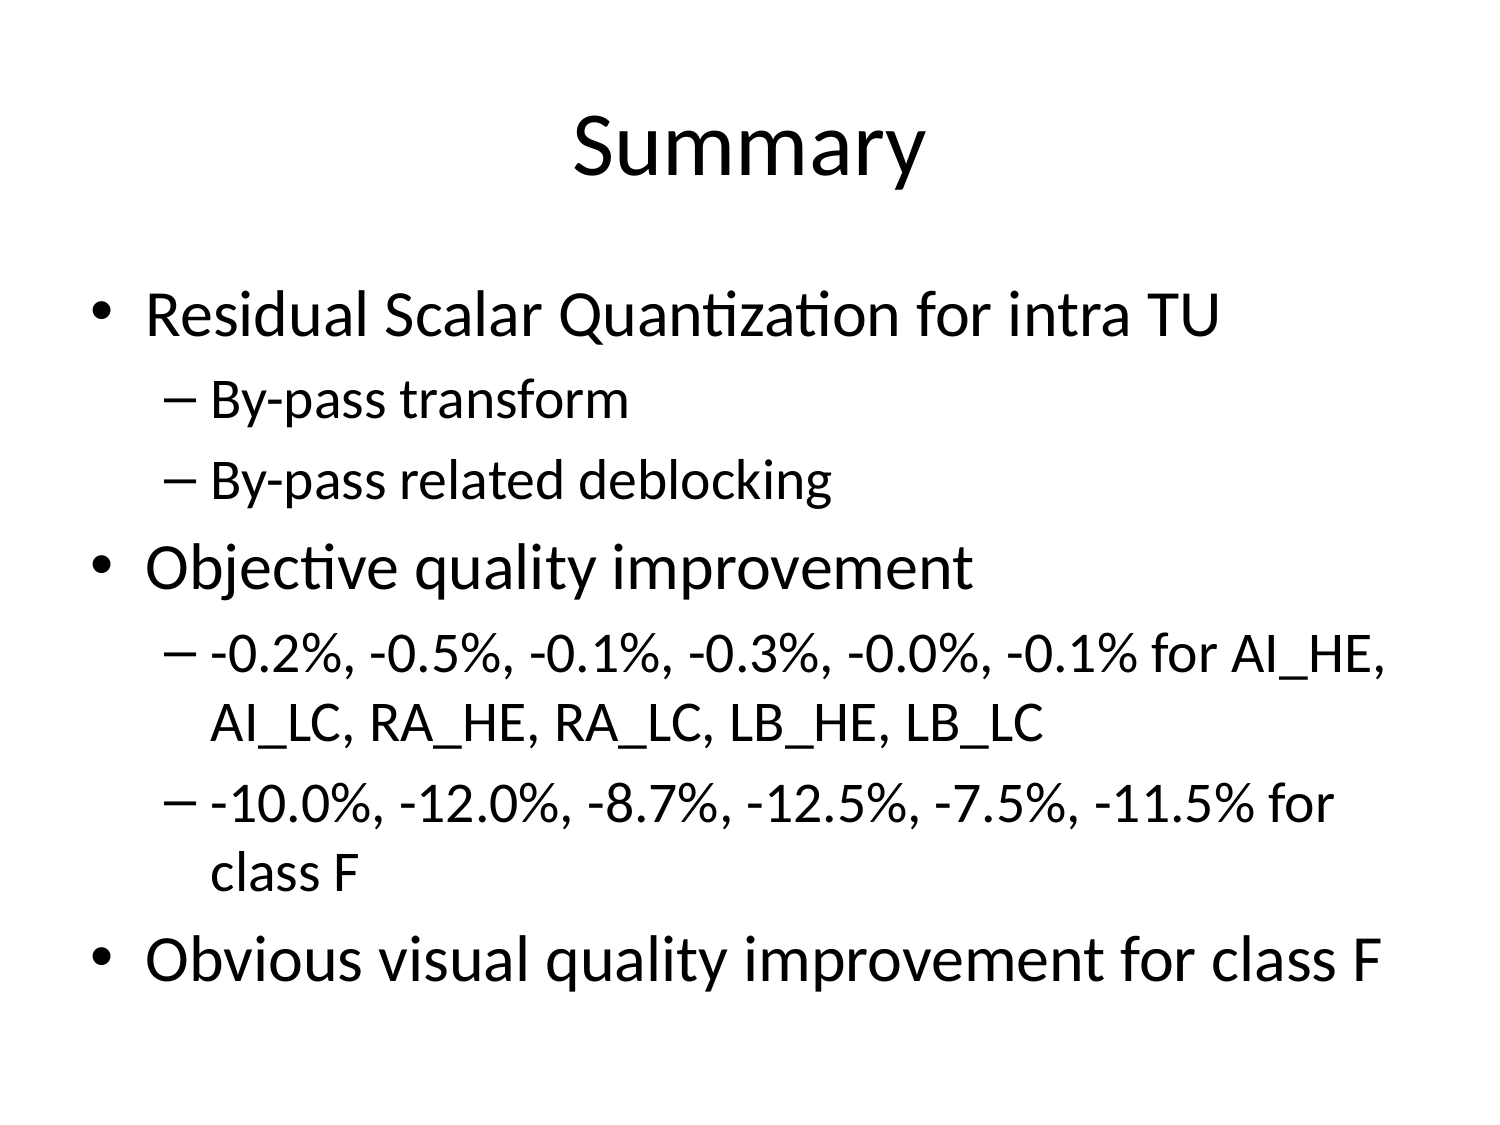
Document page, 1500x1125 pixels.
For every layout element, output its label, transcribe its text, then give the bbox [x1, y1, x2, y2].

list Residual Scalar Quantization for intra TU By-pass transform By-pass related deblocking Objective quality improvement -0.2%, -0.5%, -0.1%, -0.3%, -0.0%, -0.1% for AI_HE, AI_LC, RA_HE, RA_LC, LB_HE, LB_LC -10.0%, -12.0%, -8.7%, -12.5%, -7.5%, -11.5% for class F Obvious visual quality improvement for class F [75, 262, 1425, 1005]
title Summary [75, 45, 1425, 233]
